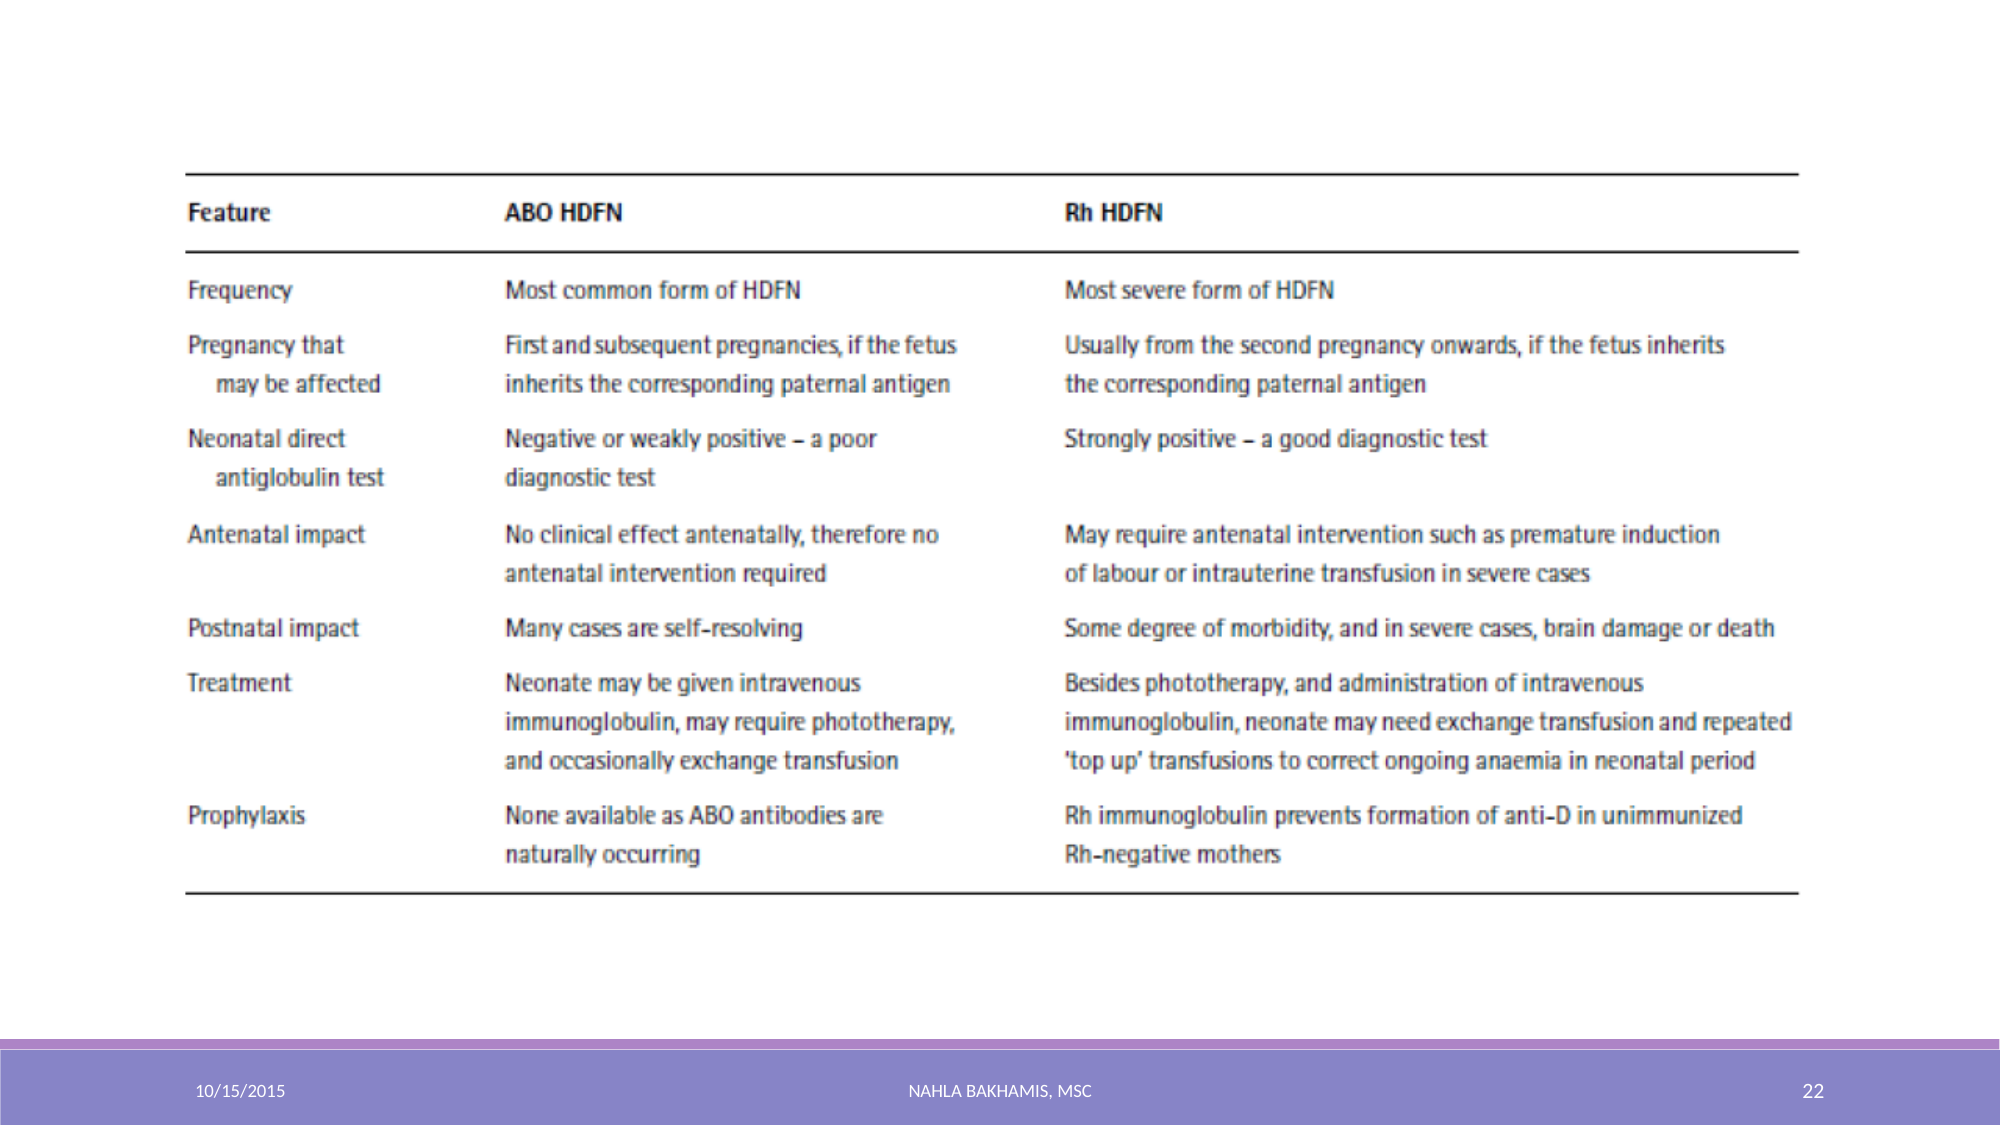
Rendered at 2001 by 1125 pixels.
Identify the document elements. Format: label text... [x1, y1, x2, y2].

slide_number 22 [1624, 1059, 1840, 1120]
footer NAHLA BAKHAMIS, MSc [604, 1059, 1396, 1120]
picture [170, 151, 1831, 935]
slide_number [180, 1059, 586, 1120]
